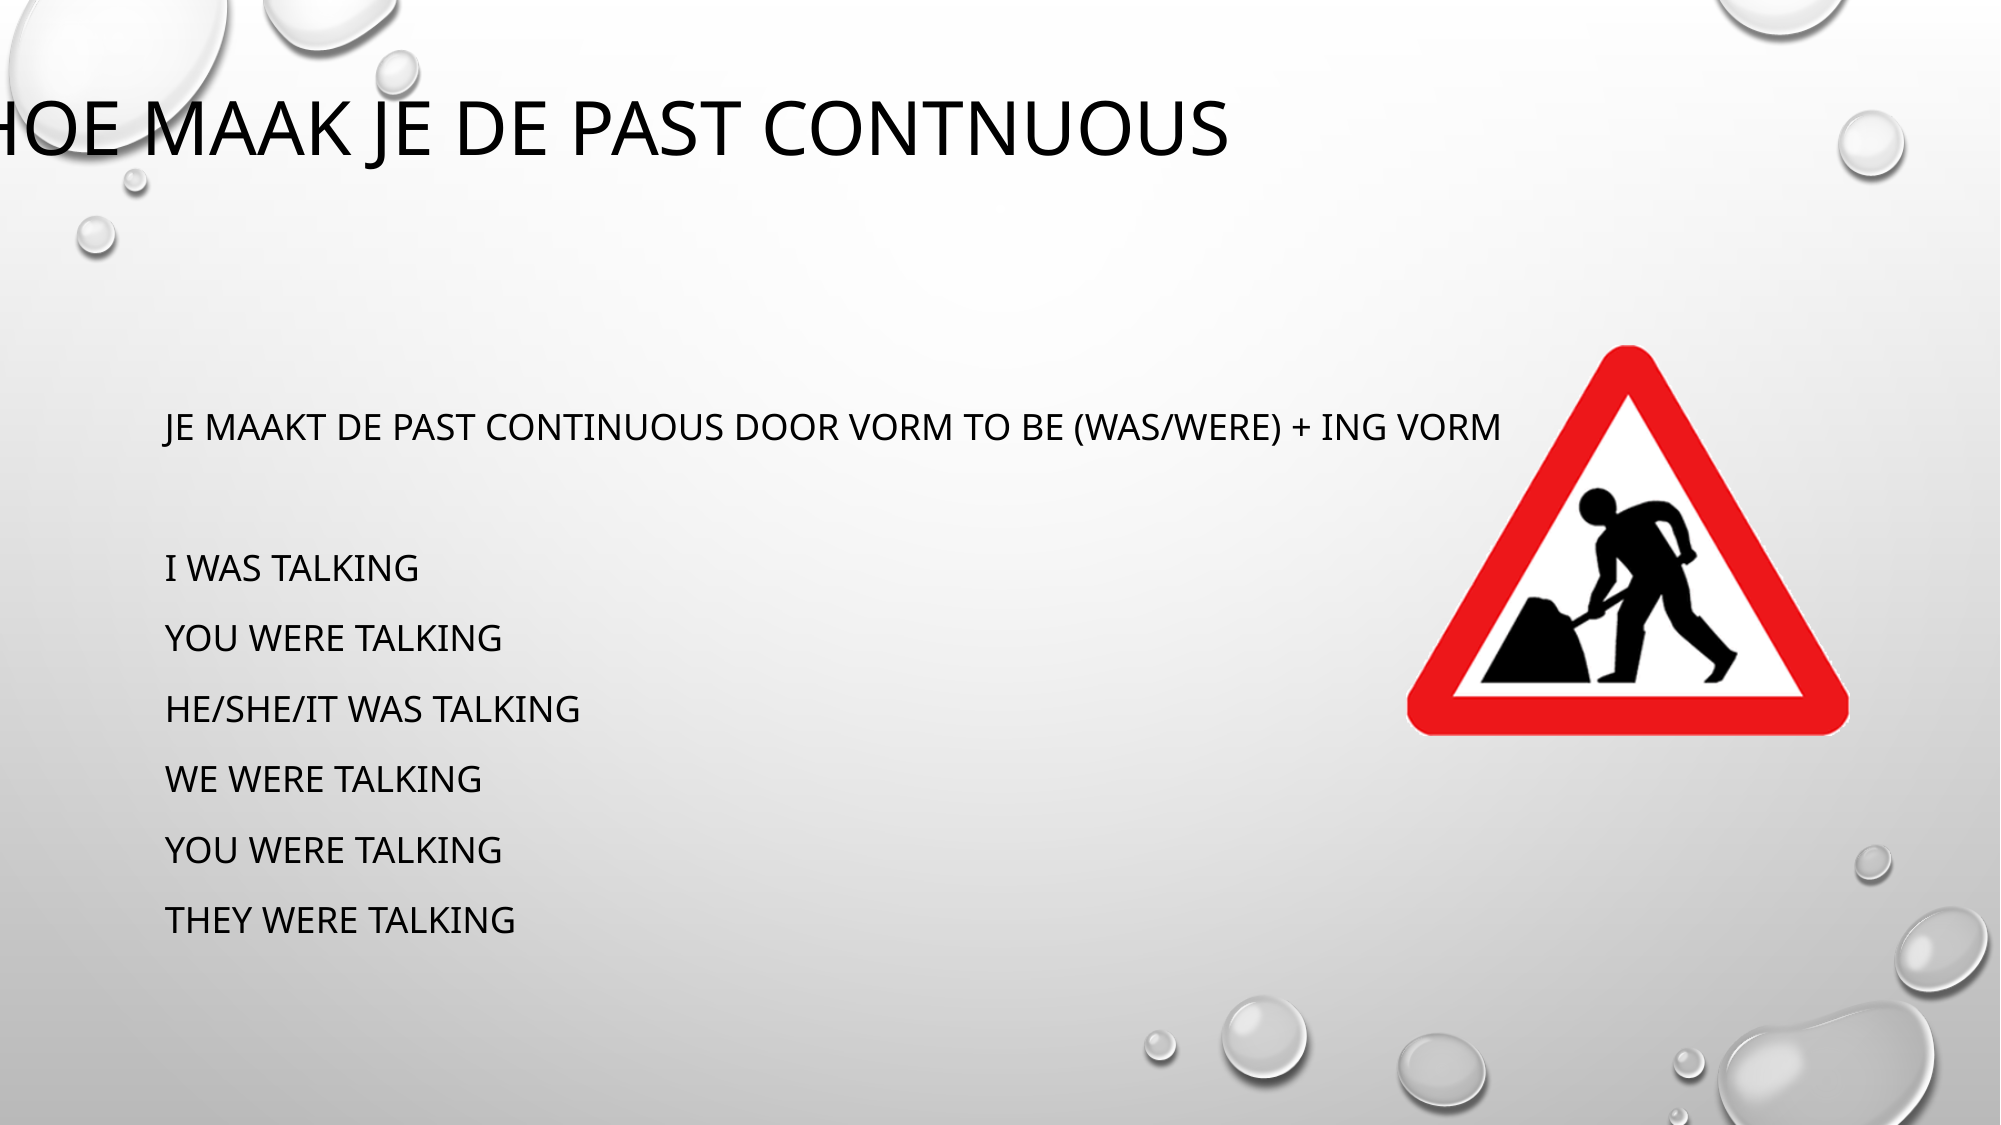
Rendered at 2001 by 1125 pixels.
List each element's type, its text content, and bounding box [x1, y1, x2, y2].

title Hoe maak je de Past contnuous [0, 0, 1450, 262]
list Je maakt de Past continuous door vorm TO Be (WAS/were) + ING vorm I was talking You were talking He/she/it was talking We were talking You were talking They were talking [149, 388, 1850, 950]
picture [0, 0, 2000, 1125]
